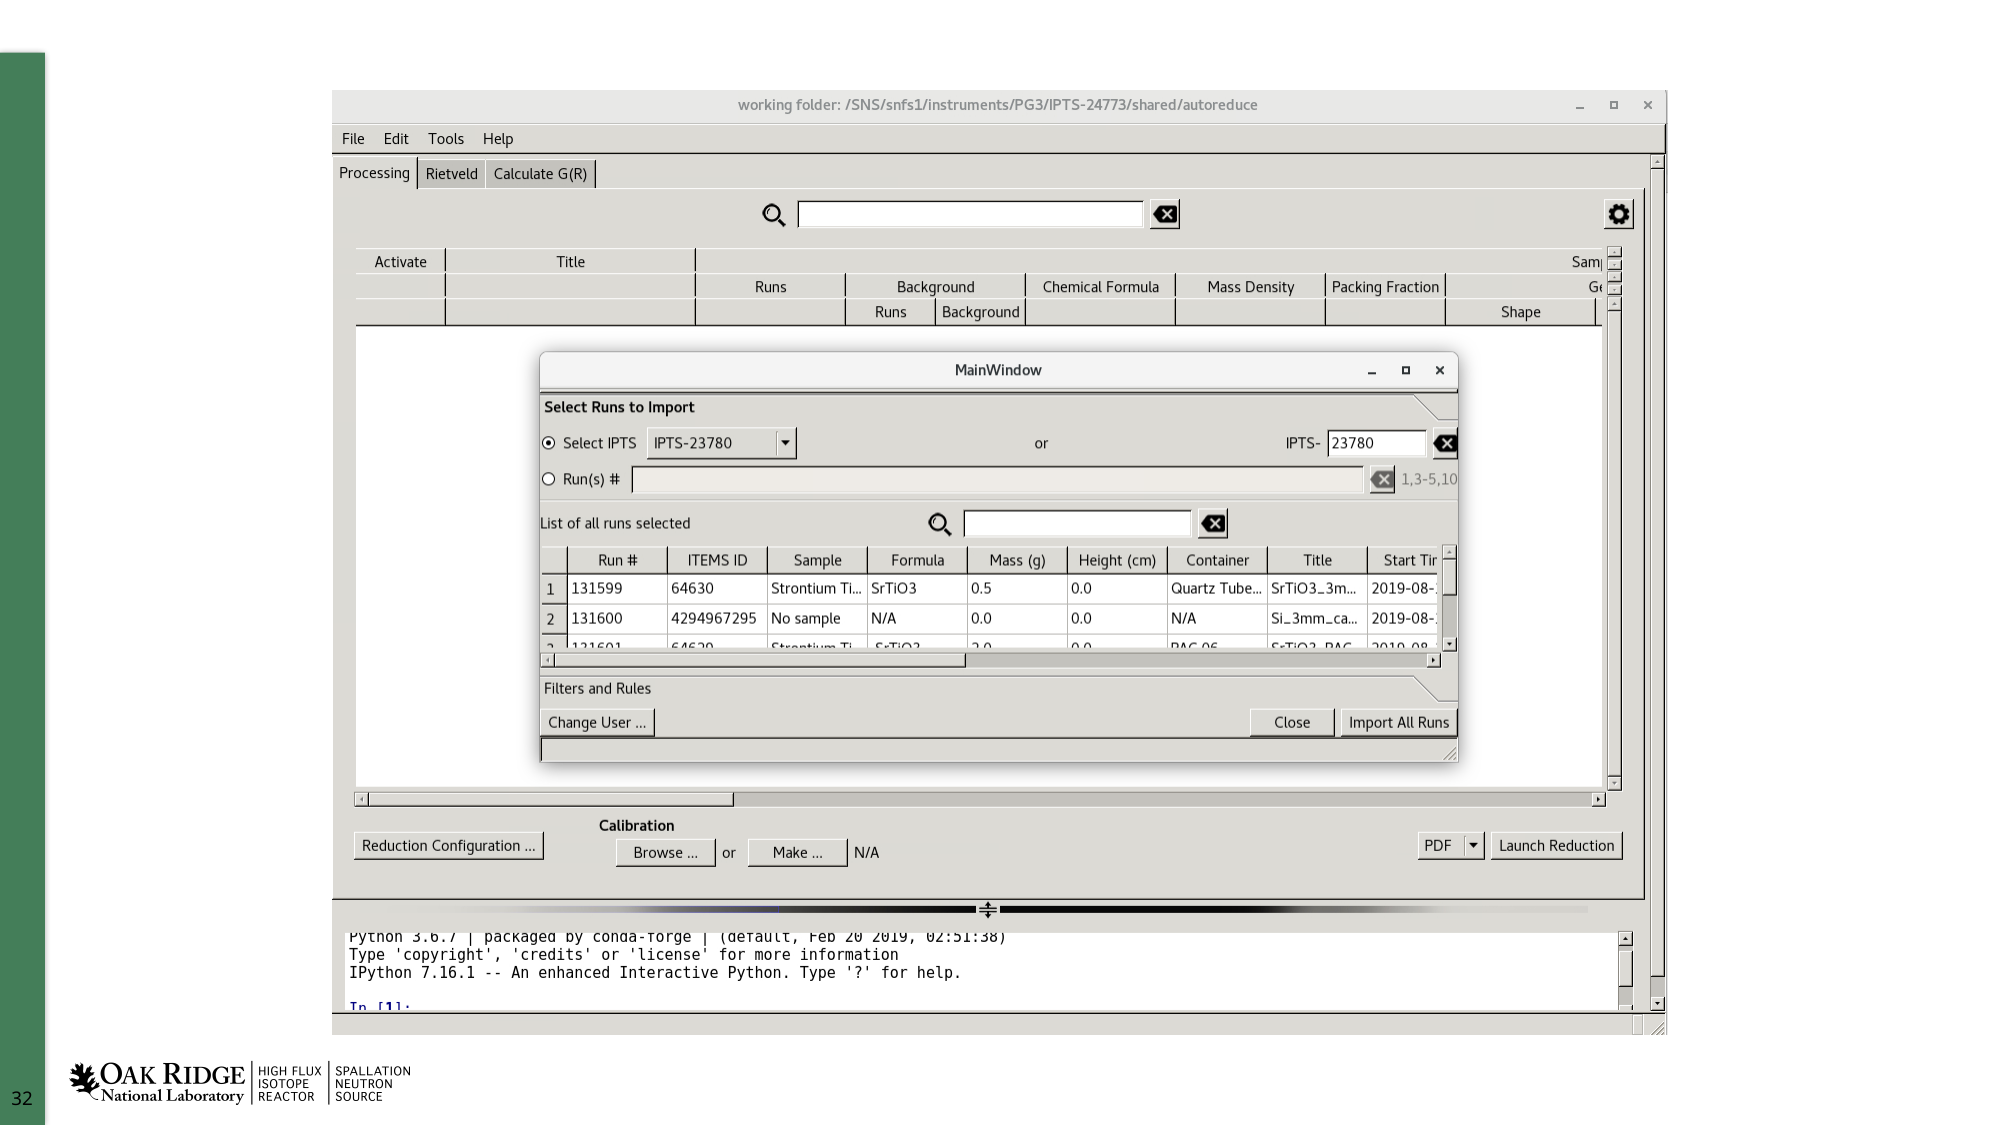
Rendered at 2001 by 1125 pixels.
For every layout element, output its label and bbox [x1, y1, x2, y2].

picture [66, 1058, 413, 1108]
picture [332, 90, 1668, 1035]
